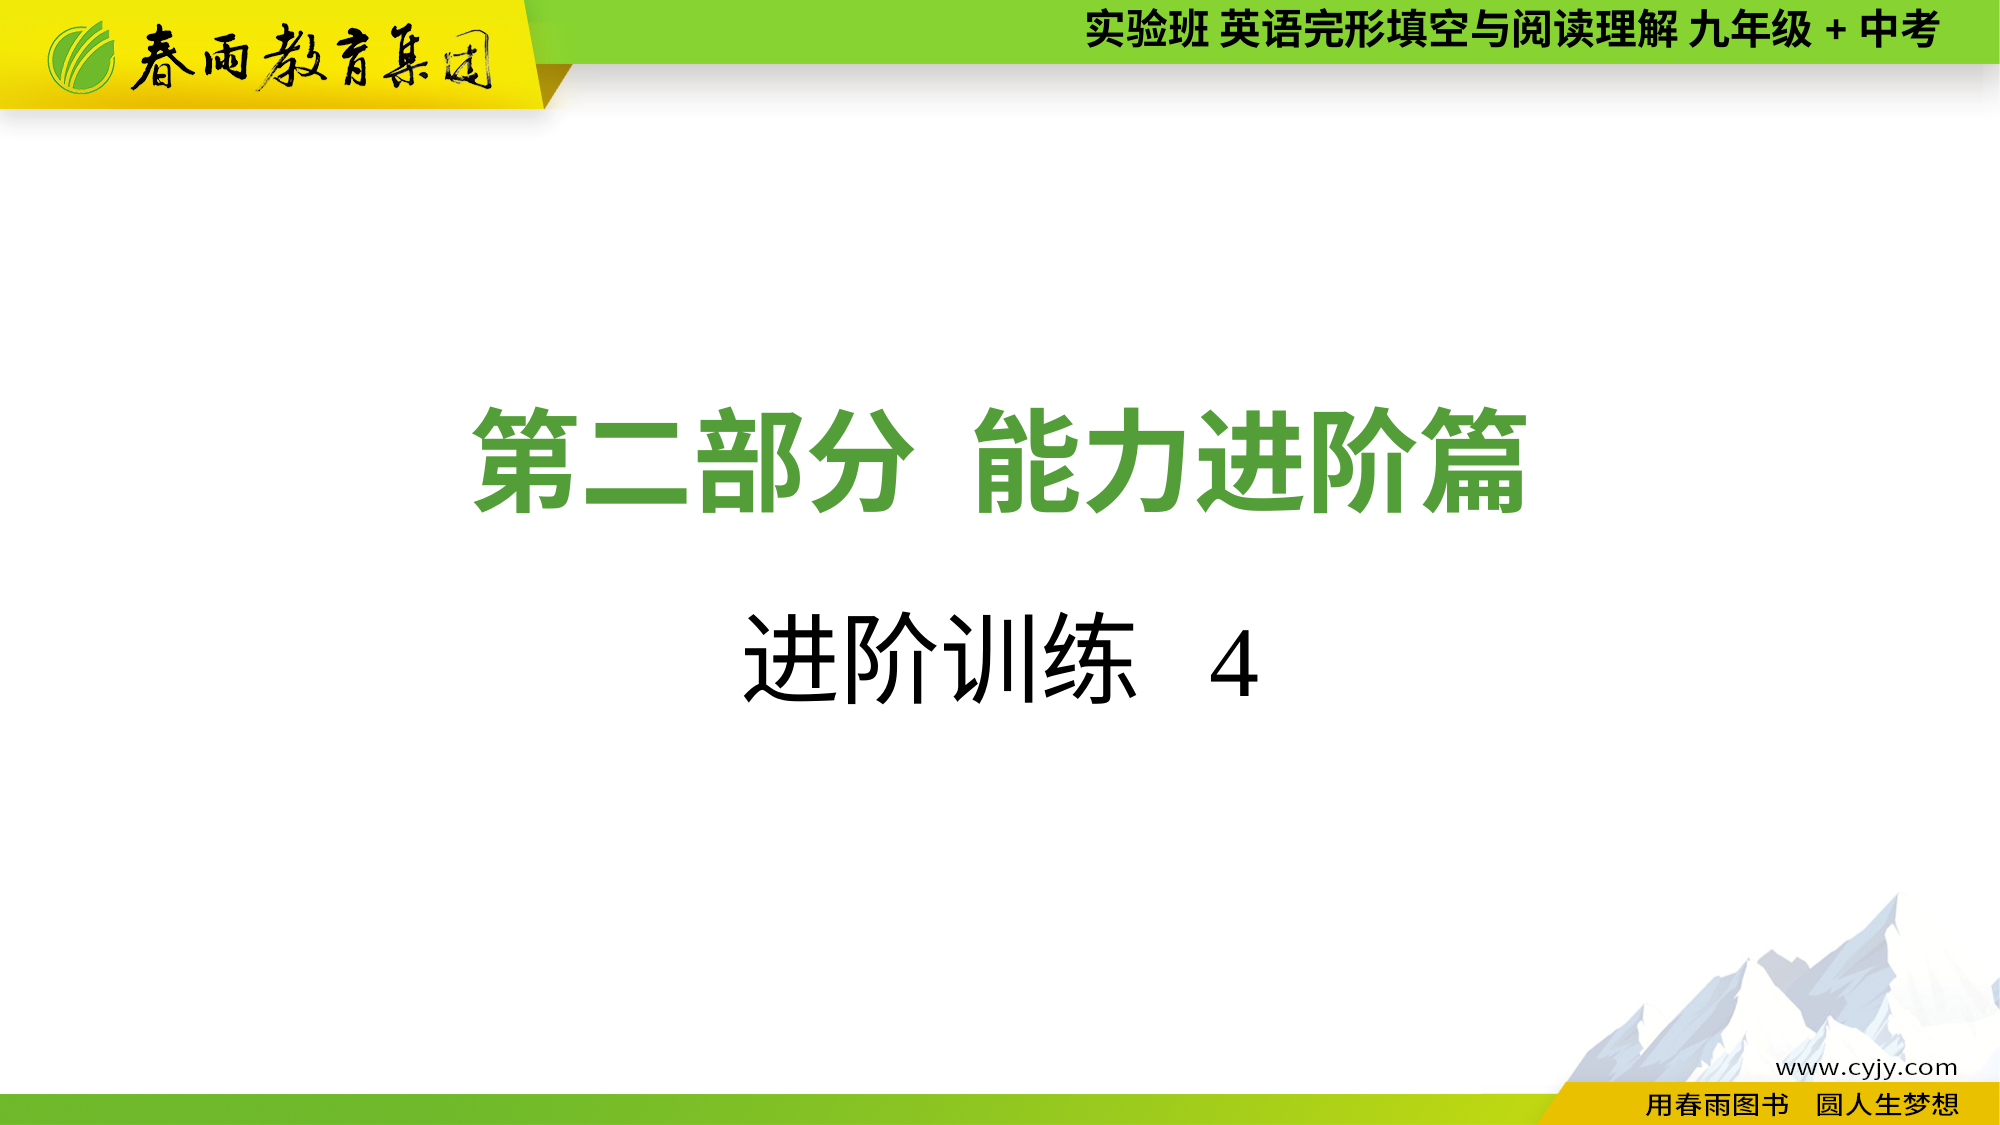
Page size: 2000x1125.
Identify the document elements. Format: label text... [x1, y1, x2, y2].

picture [0, 0, 2000, 1125]
text_box 第二部分 能力进阶篇 [54, 316, 1946, 528]
text_box 进阶训练 4 [54, 528, 1946, 724]
